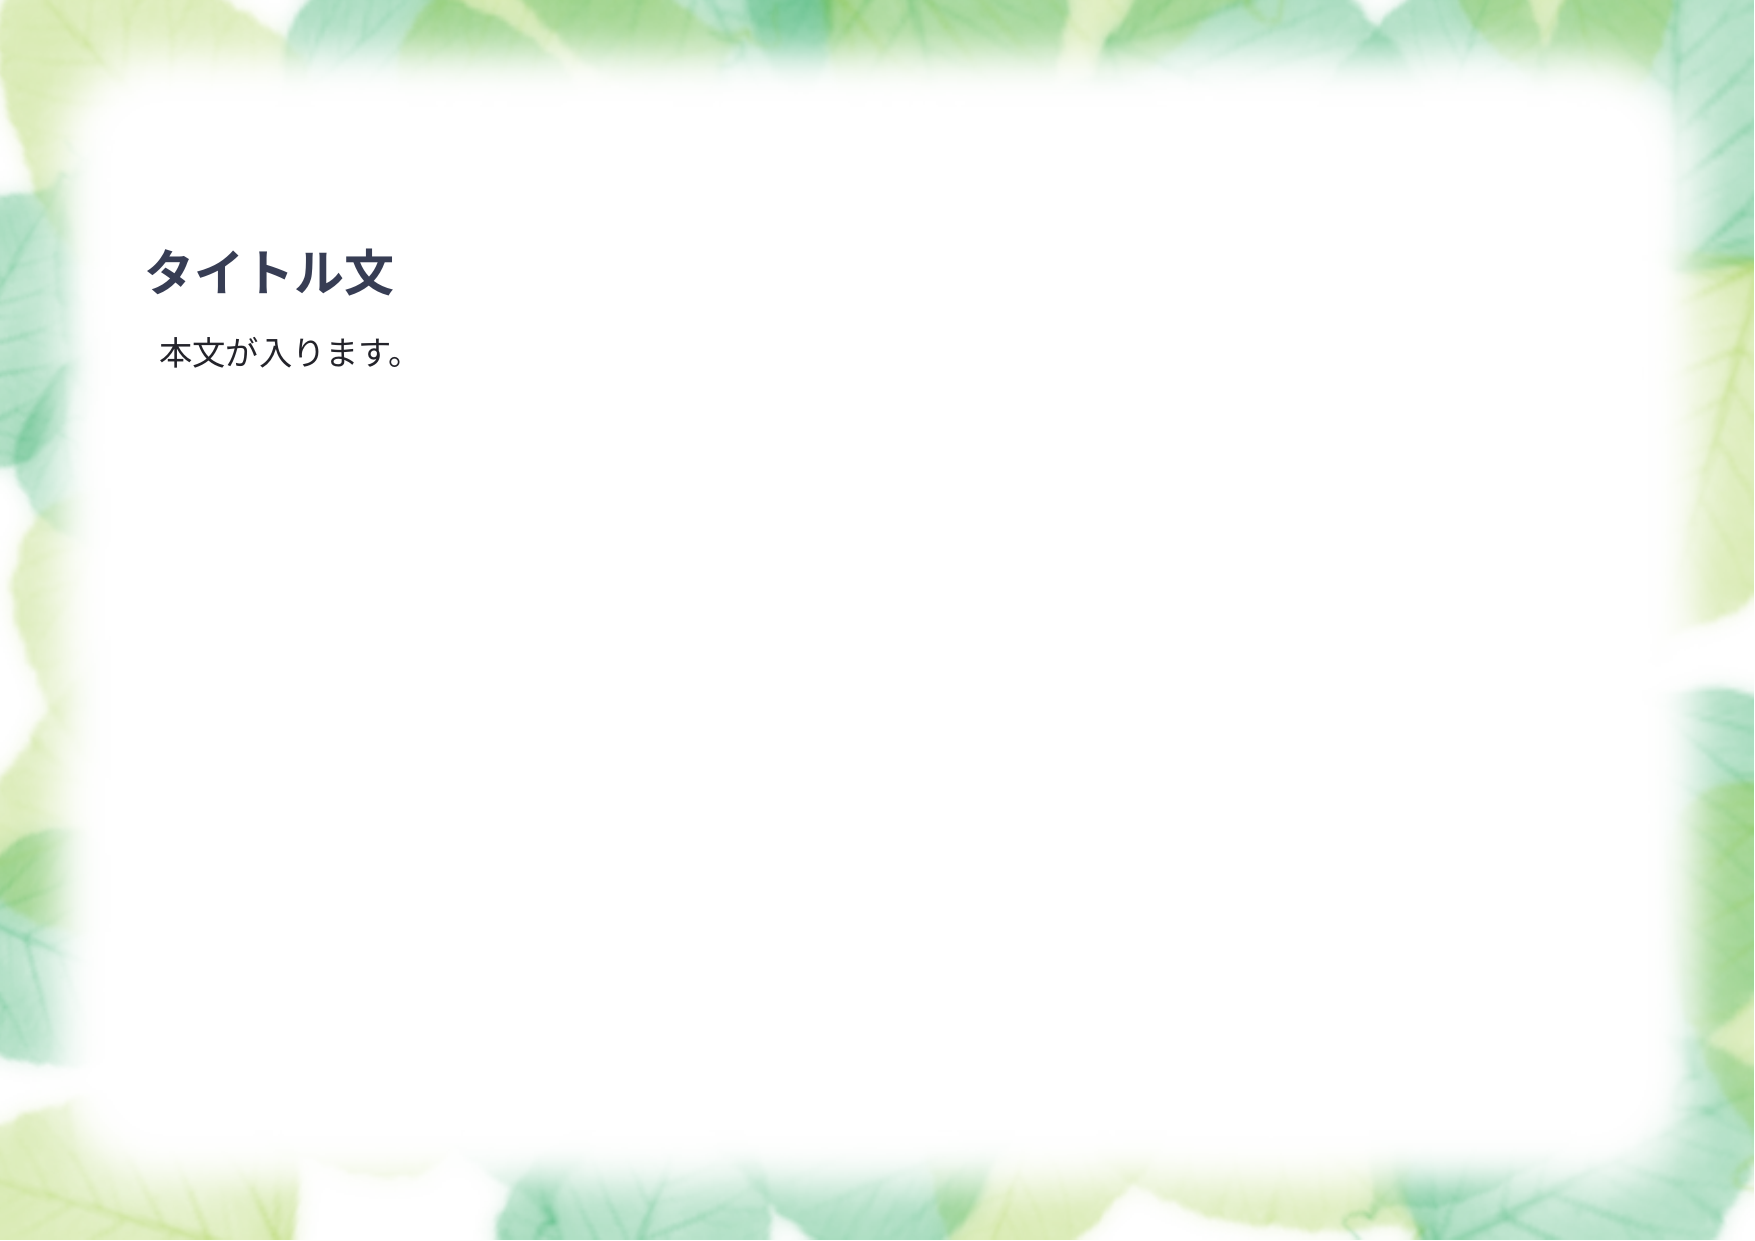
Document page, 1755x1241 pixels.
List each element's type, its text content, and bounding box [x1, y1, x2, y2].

list 本文が入ります。 [144, 324, 1610, 1105]
title タイトル文 [144, 227, 1610, 302]
picture [0, 0, 1754, 1240]
